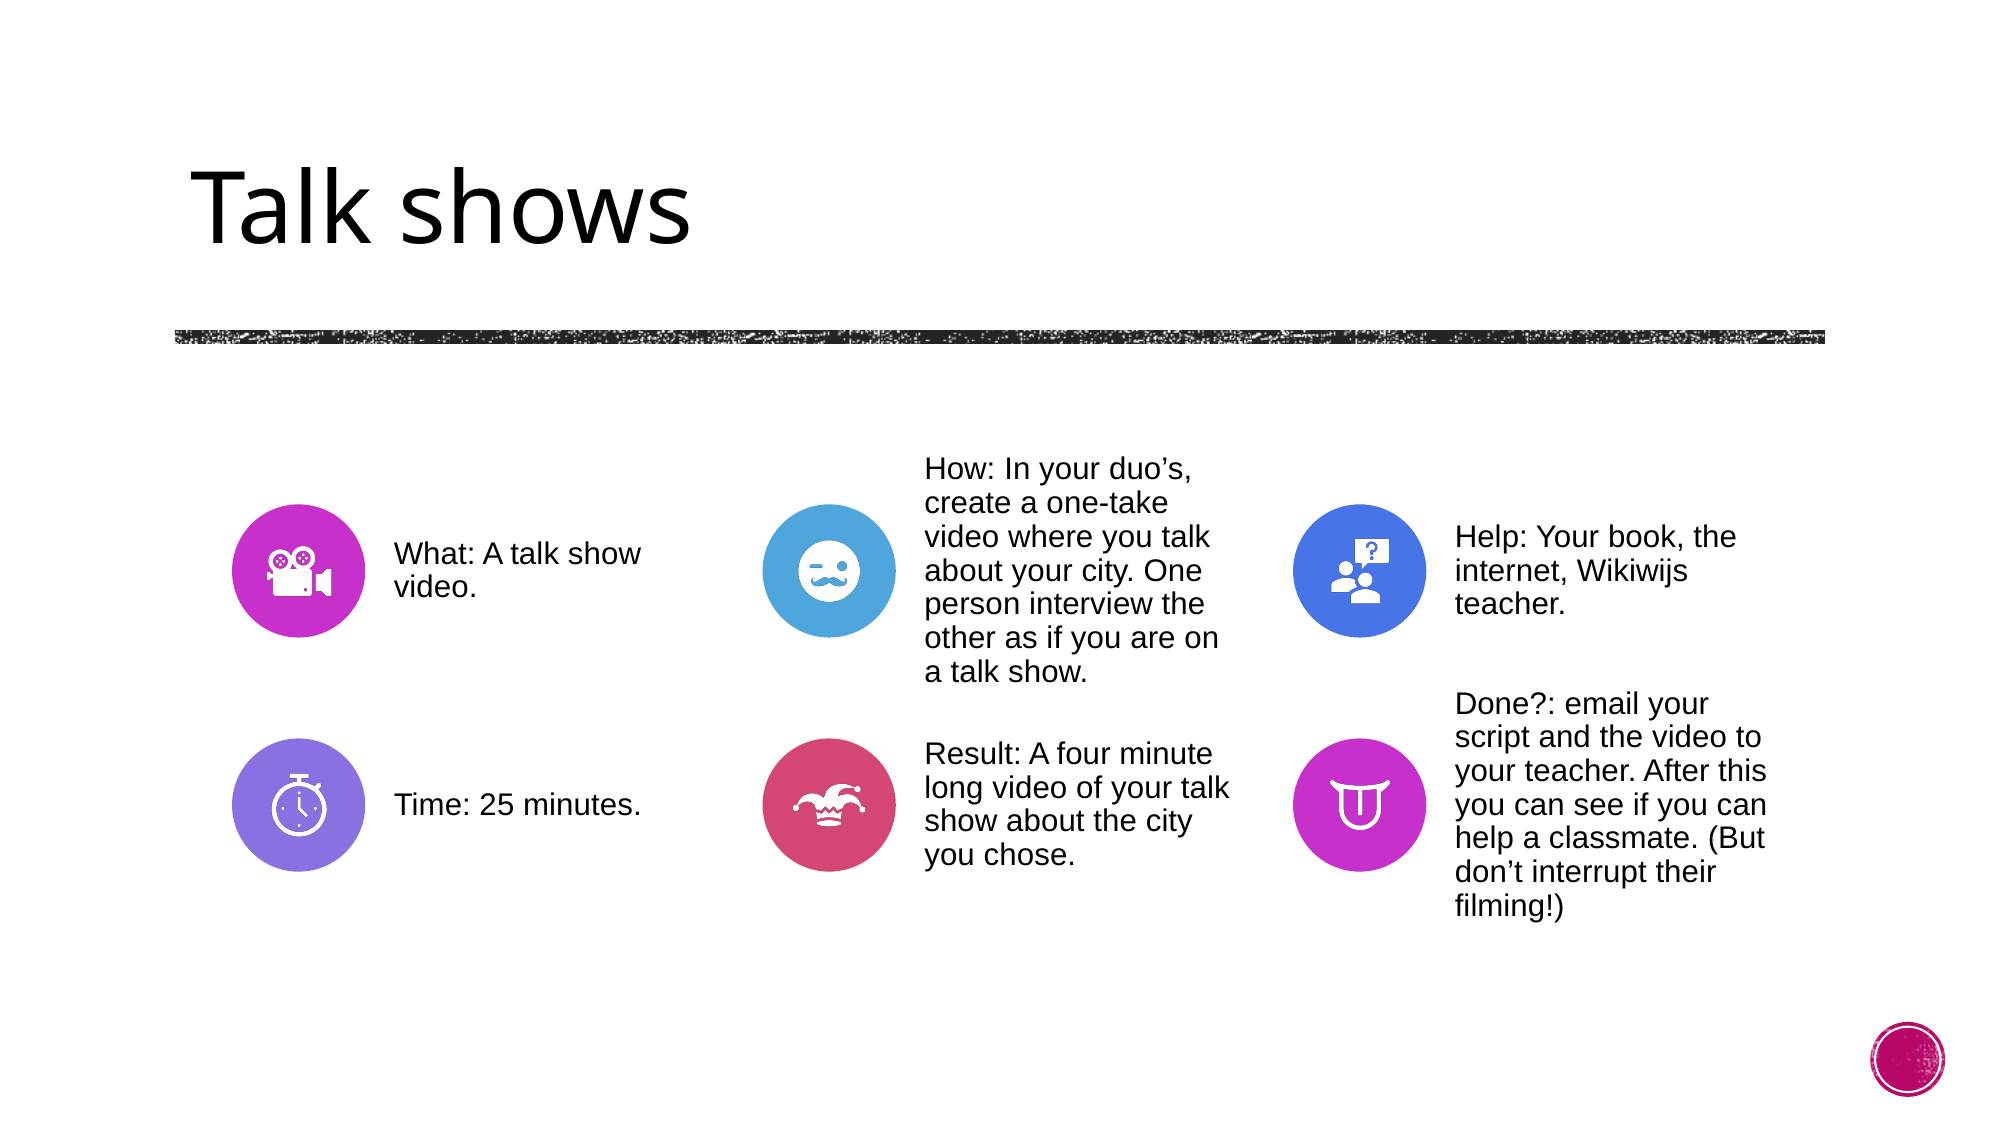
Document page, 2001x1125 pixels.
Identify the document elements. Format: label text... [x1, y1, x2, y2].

title Talk shows [175, 79, 1826, 329]
text_box [174, 329, 1826, 344]
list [176, 392, 1824, 984]
